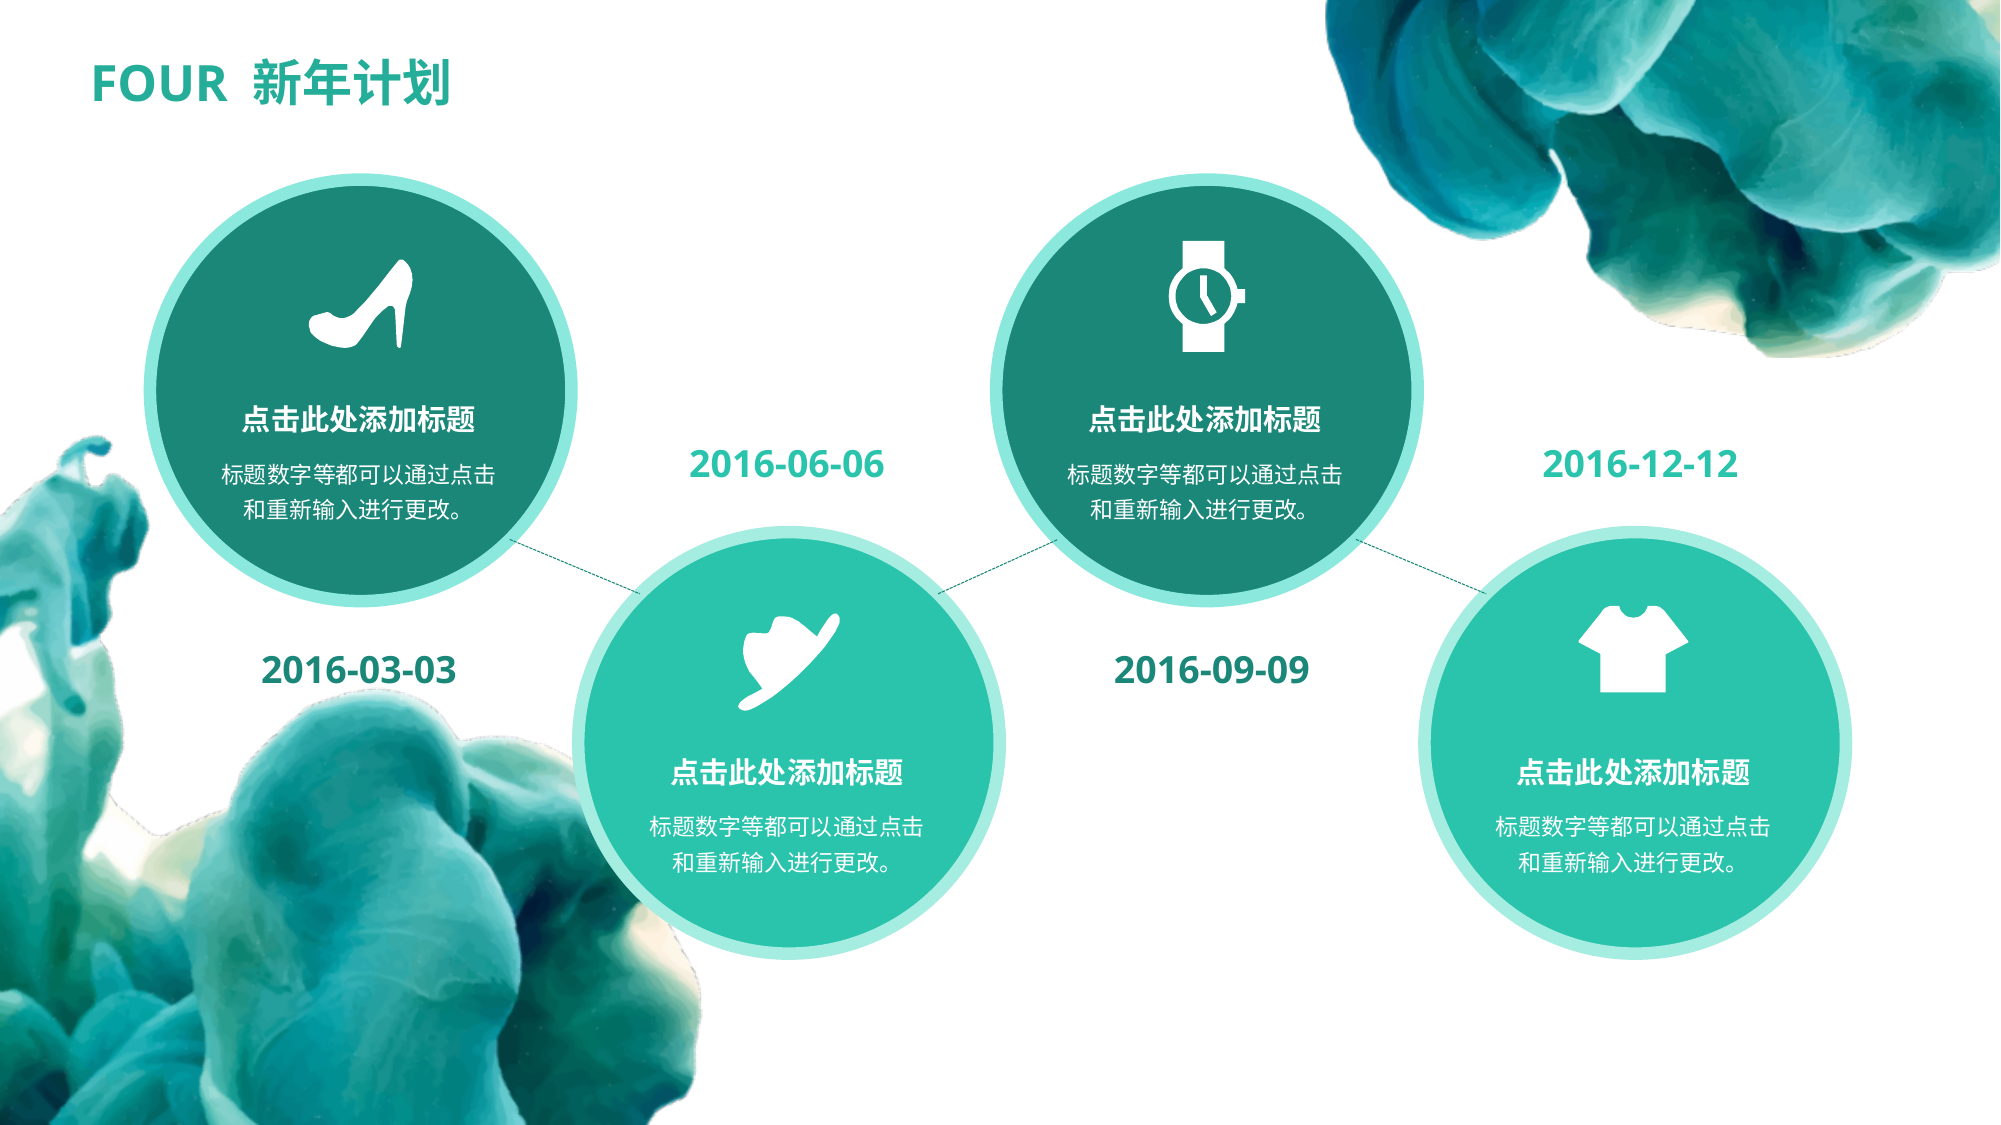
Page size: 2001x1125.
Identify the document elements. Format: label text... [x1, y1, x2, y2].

text_box 2016-12-12 [1527, 432, 1754, 493]
text_box 2016-03-03 [246, 638, 472, 699]
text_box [938, 539, 1059, 594]
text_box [149, 179, 572, 602]
list FOUR 新年计划 [74, 41, 1001, 130]
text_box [509, 539, 640, 594]
text_box 2016-09-09 [1099, 638, 1325, 699]
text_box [578, 532, 1000, 954]
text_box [996, 179, 1418, 602]
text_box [1424, 532, 1846, 954]
text_box 2016-06-06 [674, 432, 901, 493]
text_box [1355, 539, 1487, 594]
